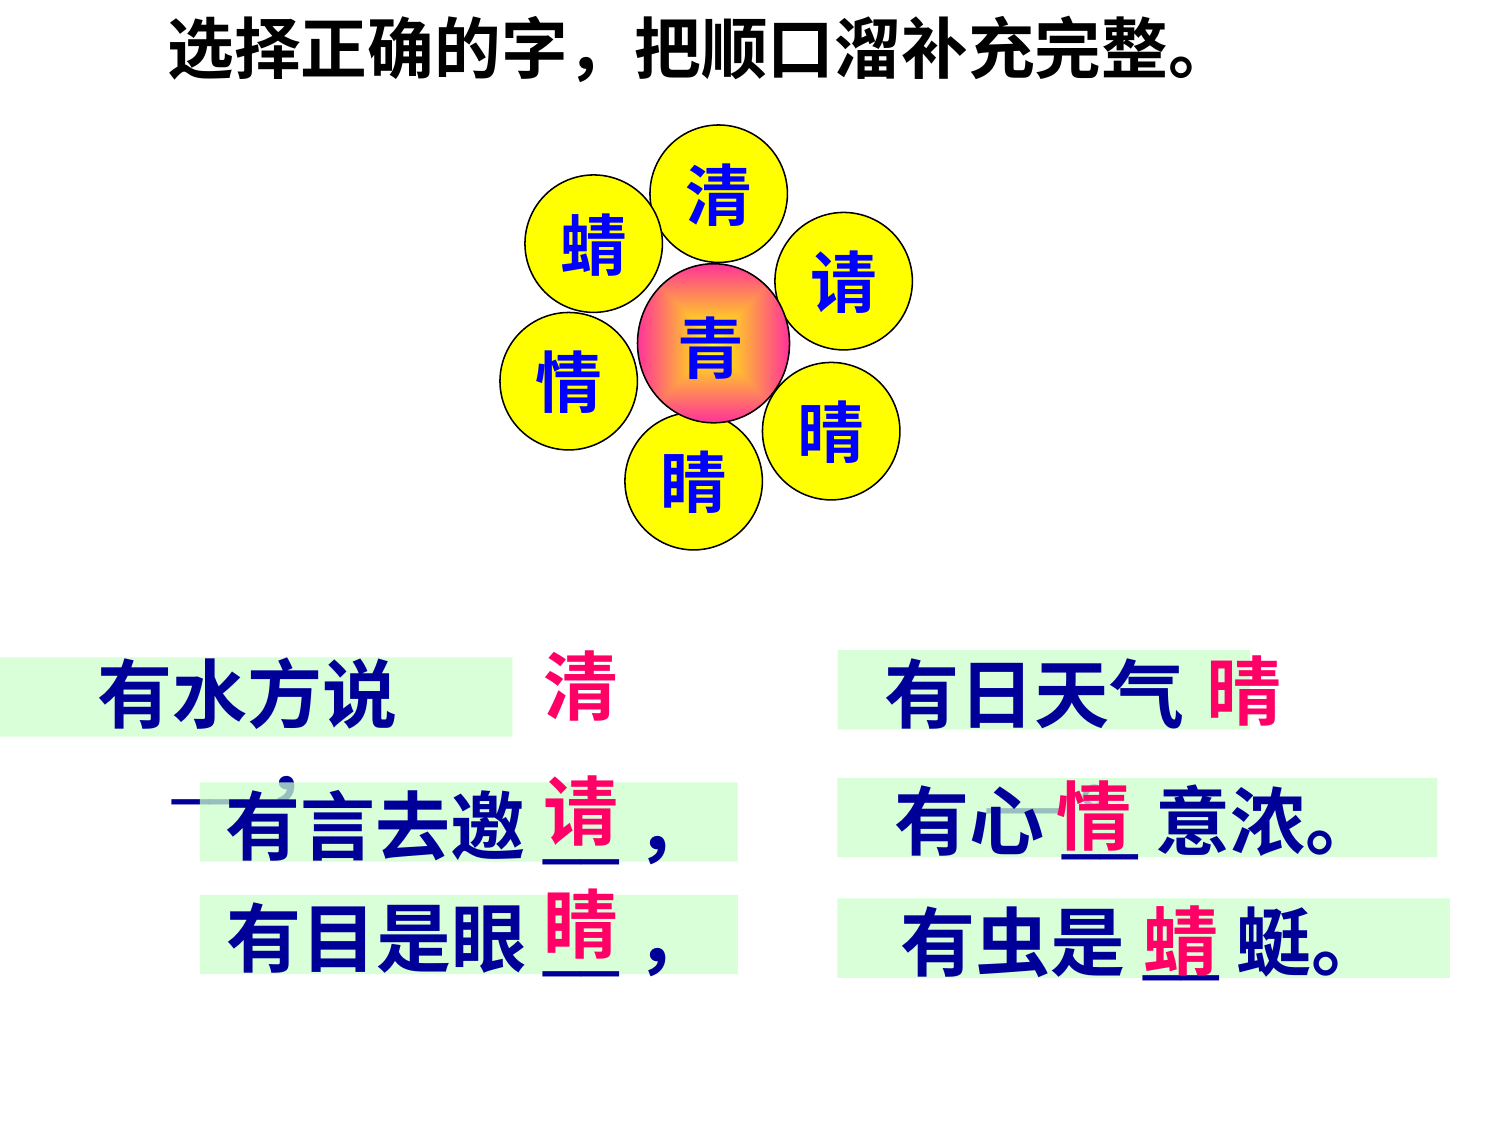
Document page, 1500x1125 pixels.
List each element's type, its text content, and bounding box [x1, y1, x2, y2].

text_box 有目是眼__， [199, 894, 525, 975]
text_box 有言去邀__， [199, 782, 525, 862]
text_box 有言去邀__， [638, 782, 738, 862]
text_box 情 [1037, 762, 1150, 868]
text_box 清 [649, 124, 788, 263]
text_box [637, 263, 790, 423]
text_box 请 [774, 212, 913, 350]
text_box 情 [499, 312, 638, 450]
text_box 请 [525, 757, 638, 862]
text_box 有虫是__蜓。 [837, 898, 1125, 978]
text_box 晴 [1187, 637, 1300, 743]
text_box 睛 [624, 414, 763, 550]
text_box 晴 [762, 362, 900, 500]
text_box 有心__意浓。 [837, 777, 1037, 858]
text_box 有目是眼__， [638, 894, 738, 975]
text_box 有虫是__蜓。 [1238, 898, 1450, 978]
list 有水方说__， [0, 657, 513, 737]
text_box 有日天气__。 [837, 650, 1187, 730]
text_box 选择正确的字，把顺口溜补充完整。 [96, 0, 1307, 95]
text_box 蜻 [524, 174, 663, 313]
text_box 青 [663, 299, 760, 395]
text_box 睛 [525, 869, 638, 975]
text_box 蜻 [1125, 887, 1238, 993]
text_box 清 [525, 632, 638, 737]
text_box 有心__意浓。 [1150, 777, 1438, 858]
